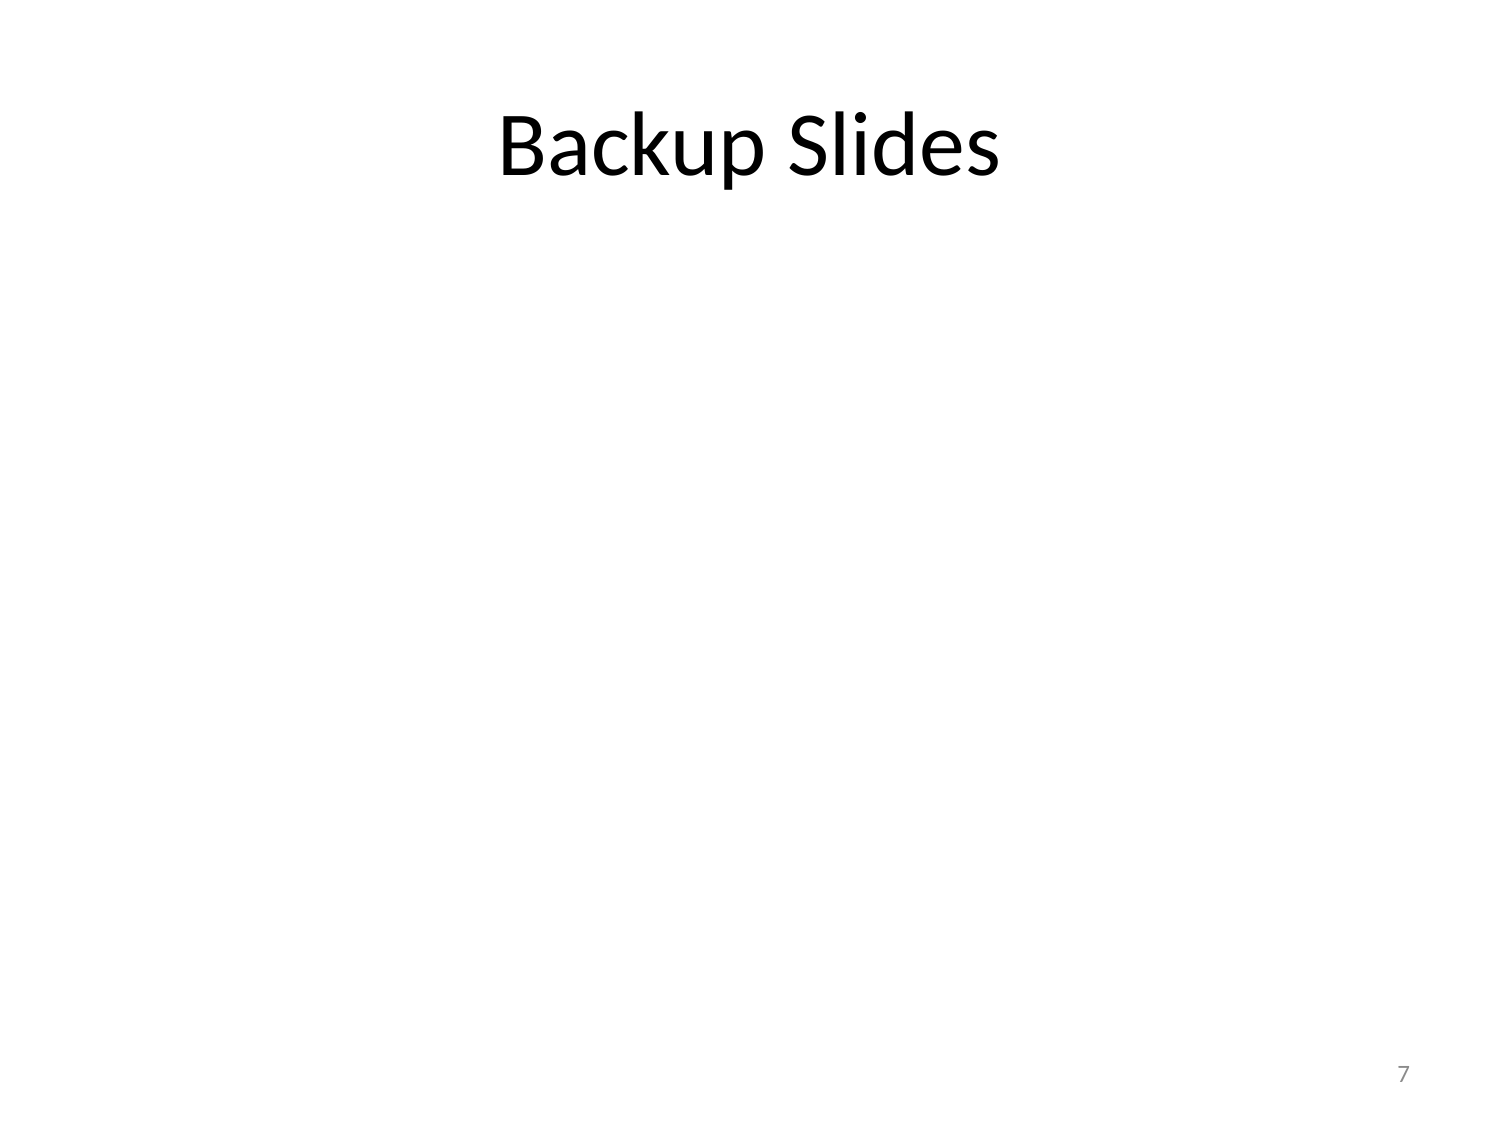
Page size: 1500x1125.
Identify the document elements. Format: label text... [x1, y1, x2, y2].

title Backup Slides [75, 45, 1425, 233]
slide_number 7 [1074, 1042, 1425, 1103]
